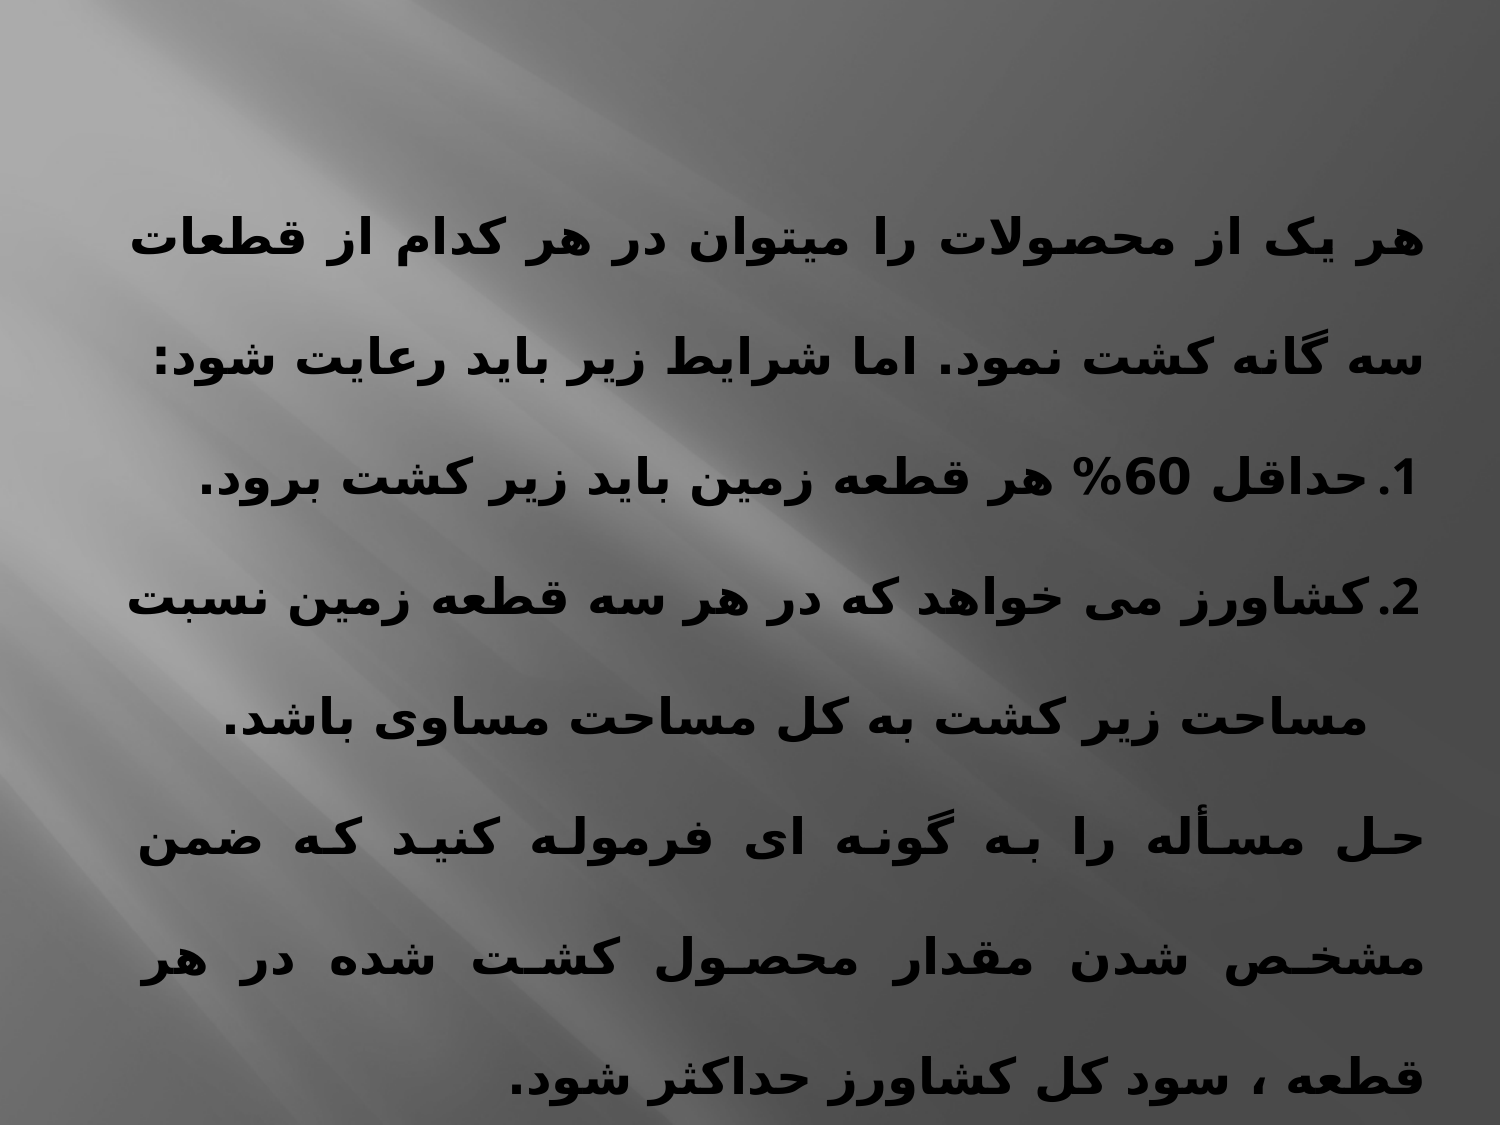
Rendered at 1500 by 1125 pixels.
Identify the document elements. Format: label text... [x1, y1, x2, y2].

text_box هر یک از محصولات را میتوان در هر کدام از قطعات سه گانه کشت نمود. اما شرایط زیر باید رعایت شود: حداقل 60% هر قطعه زمین باید زیر کشت برود. کشاورز می خواهد که در هر سه قطعه زمین نسبت مساحت زیر کشت به کل مساحت مساوی باشد. حل مسأله را به گونه ای فرموله کنید که ضمن مشخص شدن مقدار محصول کشت شده در هر قطعه ، سود کل کشاورز حداکثر شود. [112, 137, 1441, 1112]
